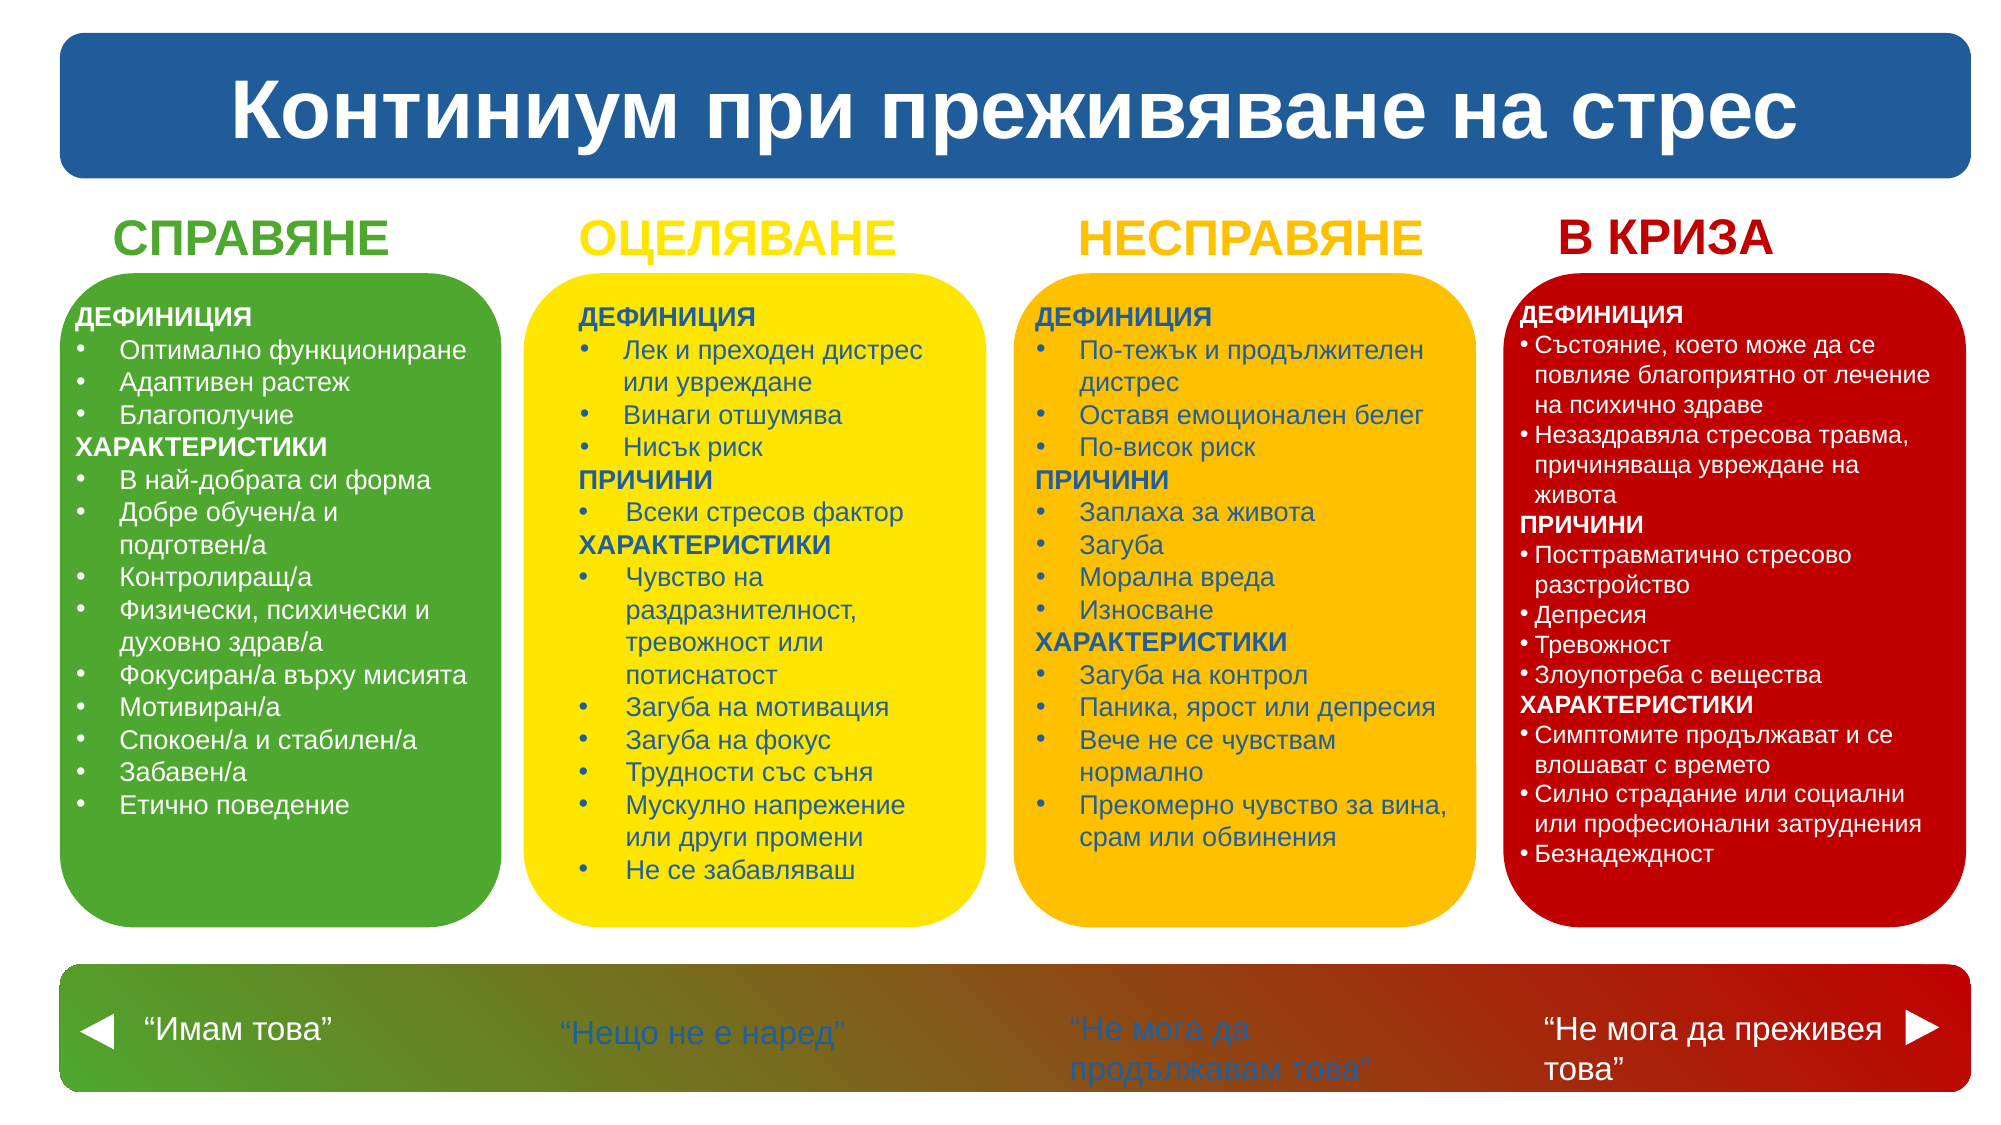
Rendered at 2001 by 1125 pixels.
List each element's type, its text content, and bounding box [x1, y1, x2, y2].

text_box ДЕФИНИЦИЯ Оптимално функциониране Адаптивен растеж Благополучие ХАРАКТЕРИСТИКИ В най-добрата си форма Добре обучен/а и подготвен/а Контролиращ/а Физически, психически и духовно здрав/а Фокусиран/а върху мисията Мотивиран/а Спокоен/а и стабилен/а Забавен/а Етично поведение [60, 292, 502, 860]
text_box В КРИЗА [1542, 197, 1889, 273]
text_box СПРАВЯНЕ [97, 197, 444, 273]
text_box “Имам това” [129, 999, 413, 1055]
text_box ОЦЕЛЯВАНЕ [563, 197, 945, 273]
text_box [1040, 273, 1450, 292]
text_box Континиум при преживяване на стрес [59, 32, 1971, 179]
text_box [523, 273, 987, 928]
text_box ДЕФИНИЦИЯ Състояние, което може да се повлияе благоприятно от лечение на психично здраве Незаздравяла стресова травма, причиняваща увреждане на живота ПРИЧИНИ Посттравматично стресово разстройство Депресия Тревожност Злоупотреба с вещества ХАРАКТЕРИСТИКИ Симптомите продължават и се влошават с времето Силно страдание или социални или професионални затруднения Безнадеждност [1504, 291, 1958, 876]
text_box [1531, 273, 1939, 291]
text_box “Не мога да продължавам това” [1054, 999, 1473, 1095]
text_box [1013, 319, 1020, 882]
text_box [83, 1016, 113, 1047]
text_box ДЕФИНИЦИЯ По-тежък и продължителен дистрес Оставя емоционален белег По-висок риск ПРИЧИНИ Заплаха за живота Загуба Морална вреда Износване ХАРАКТЕРИСТИКИ Загуба на контрол Паника, ярост или депресия Вече не се чувствам нормално Прекомерно чувство за вина, срам или обвинения [1020, 292, 1473, 892]
text_box [1025, 892, 1464, 928]
text_box [60, 860, 502, 928]
text_box [84, 273, 477, 292]
text_box “Не мога да преживея това” [1529, 999, 1937, 1095]
text_box [1907, 1012, 1937, 1043]
text_box [1507, 316, 1967, 928]
text_box [1473, 328, 1477, 873]
text_box [59, 964, 1971, 1092]
text_box НЕСПРАВЯНЕ [1062, 197, 1444, 273]
text_box “Нещо не е наред” [545, 1003, 964, 1059]
text_box ДЕФИНИЦИЯ Лек и преходен дистрес или увреждане Винаги отшумява Нисък риск ПРИЧИНИ Всеки стресов фактор ХАРАКТЕРИСТИКИ Чувство на раздразнителност, тревожност или потиснатост Загуба на мотивация Загуба на фокус Трудности със съня Мускулно напрежение или други промени Не се забавляваш [563, 292, 945, 892]
